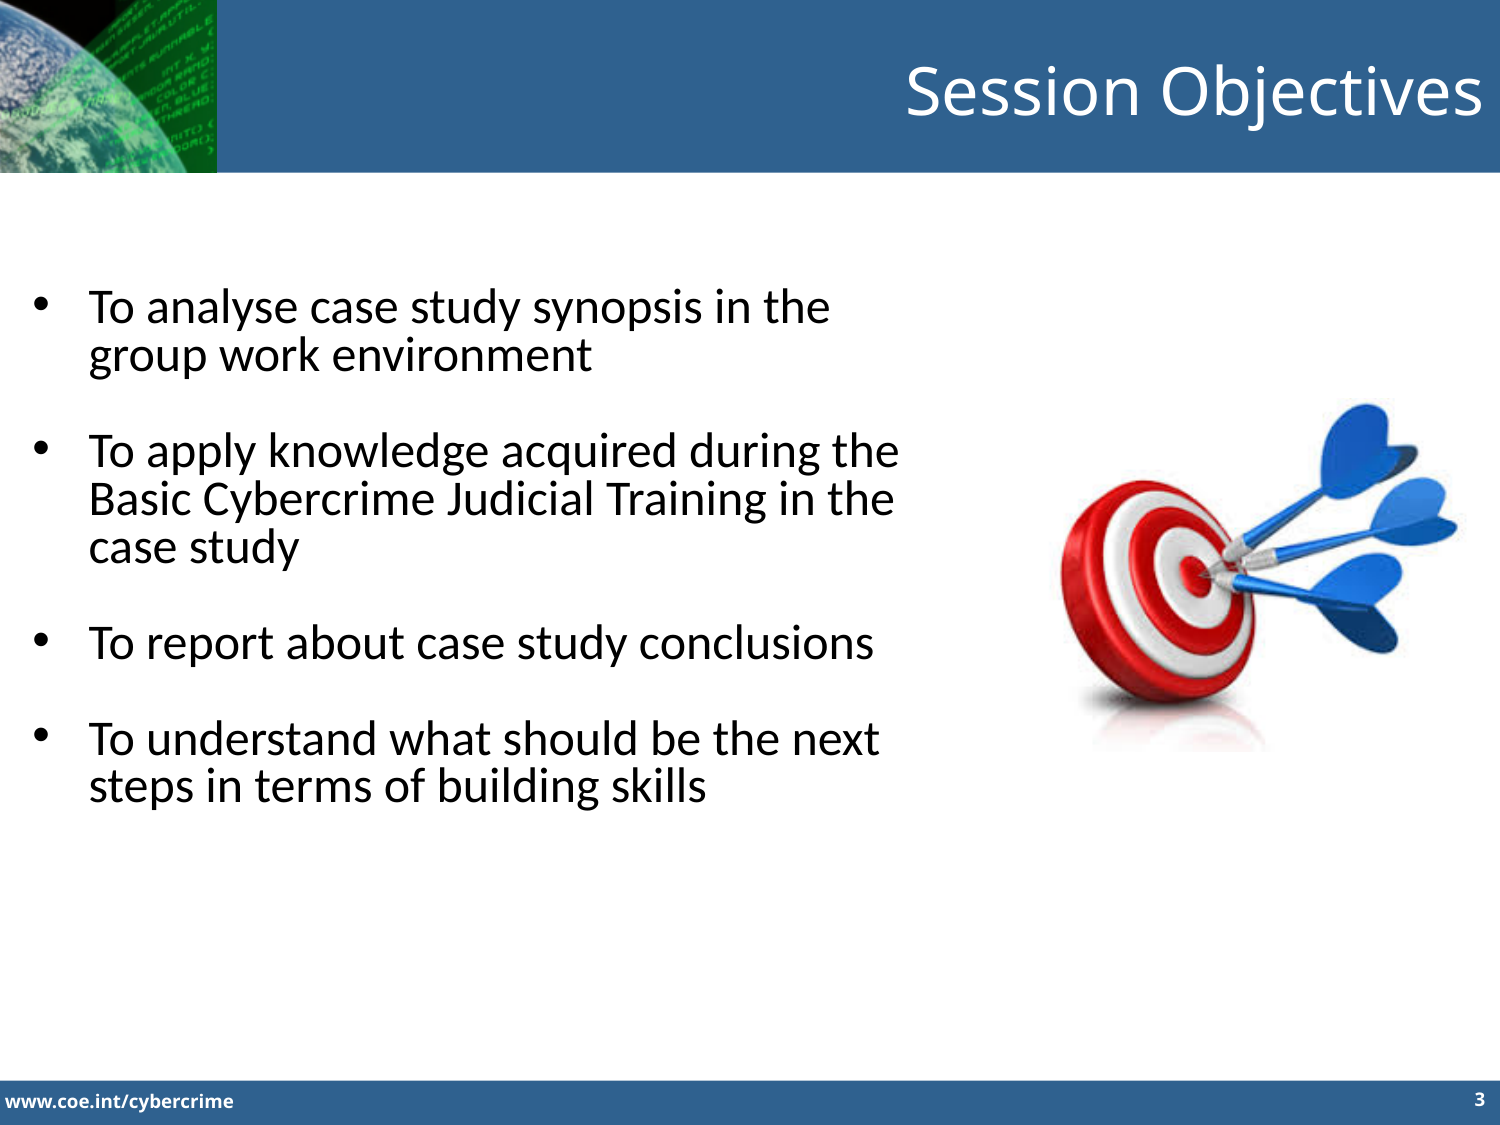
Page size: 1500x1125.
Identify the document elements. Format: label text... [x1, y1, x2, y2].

text_box Session Objectives [229, 12, 1500, 166]
text_box To analyse case study synopsis in the group work environment To apply knowledge acquired during the Basic Cybercrime Judicial Training in the case study To report about case study conclusions To understand what should be the next steps in terms of building skills [17, 217, 976, 820]
picture [0, 1, 217, 173]
picture [1021, 398, 1483, 752]
slide_number 3 [1162, 1080, 1500, 1125]
